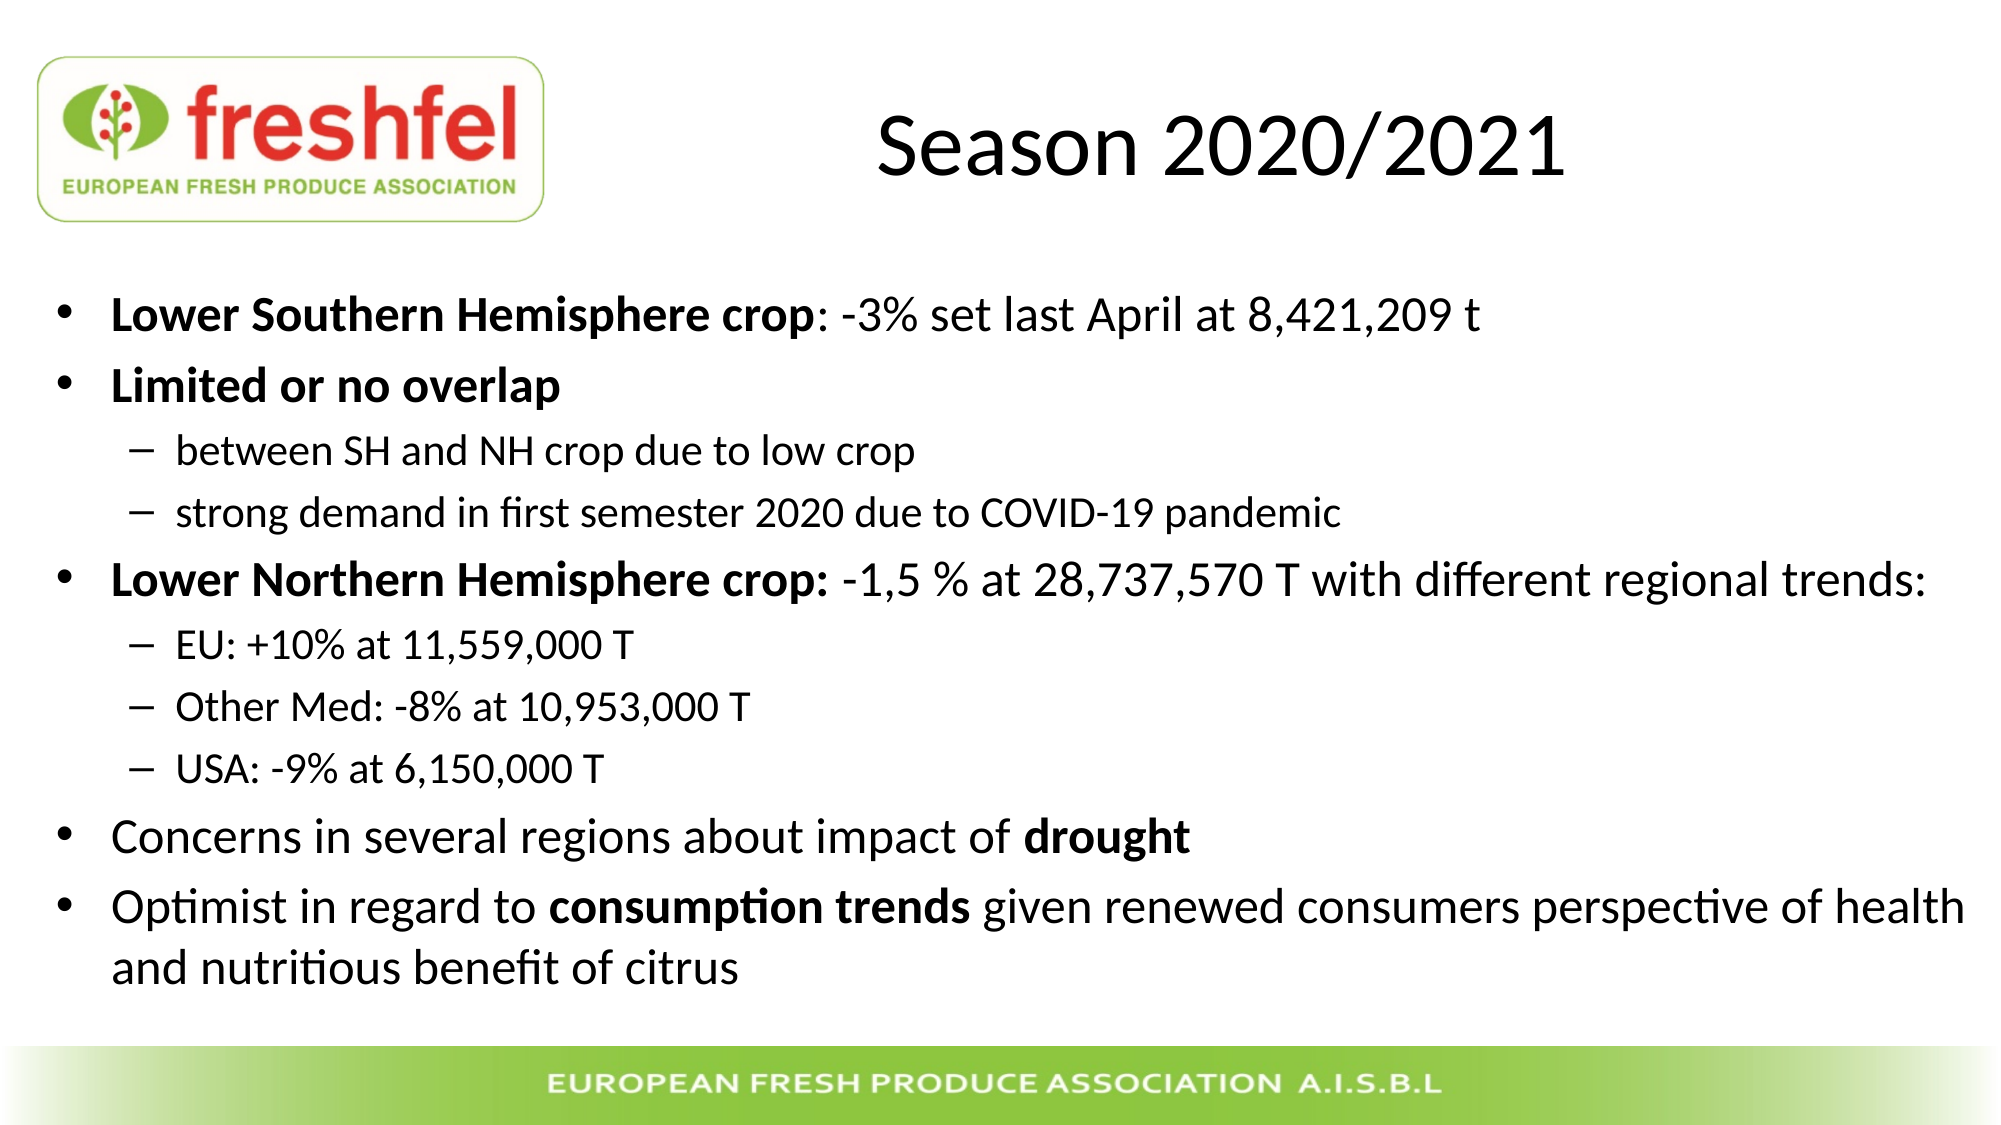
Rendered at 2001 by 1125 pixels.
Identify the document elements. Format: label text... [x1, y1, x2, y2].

picture [35, 55, 545, 223]
list Lower Southern Hemisphere crop: -3% set last April at 8,421,209 t Limited or no overlap between SH and NH crop due to low crop strong demand in first semester 2020 due to COVID-19 pandemic Lower Northern Hemisphere crop: -1,5 % at 28,737,570 T with different regional trends: EU: +10% at 11,559,000 T Other Med: -8% at 10,953,000 T USA: -9% at 6,150,000 T Concerns in several regions about impact of drought Optimist in regard to consumption trends given renewed consumers perspective of health and nutritious benefit of citrus [40, 272, 2000, 1007]
picture [0, 1046, 2000, 1125]
title Season 2020/2021 [566, 44, 1901, 233]
